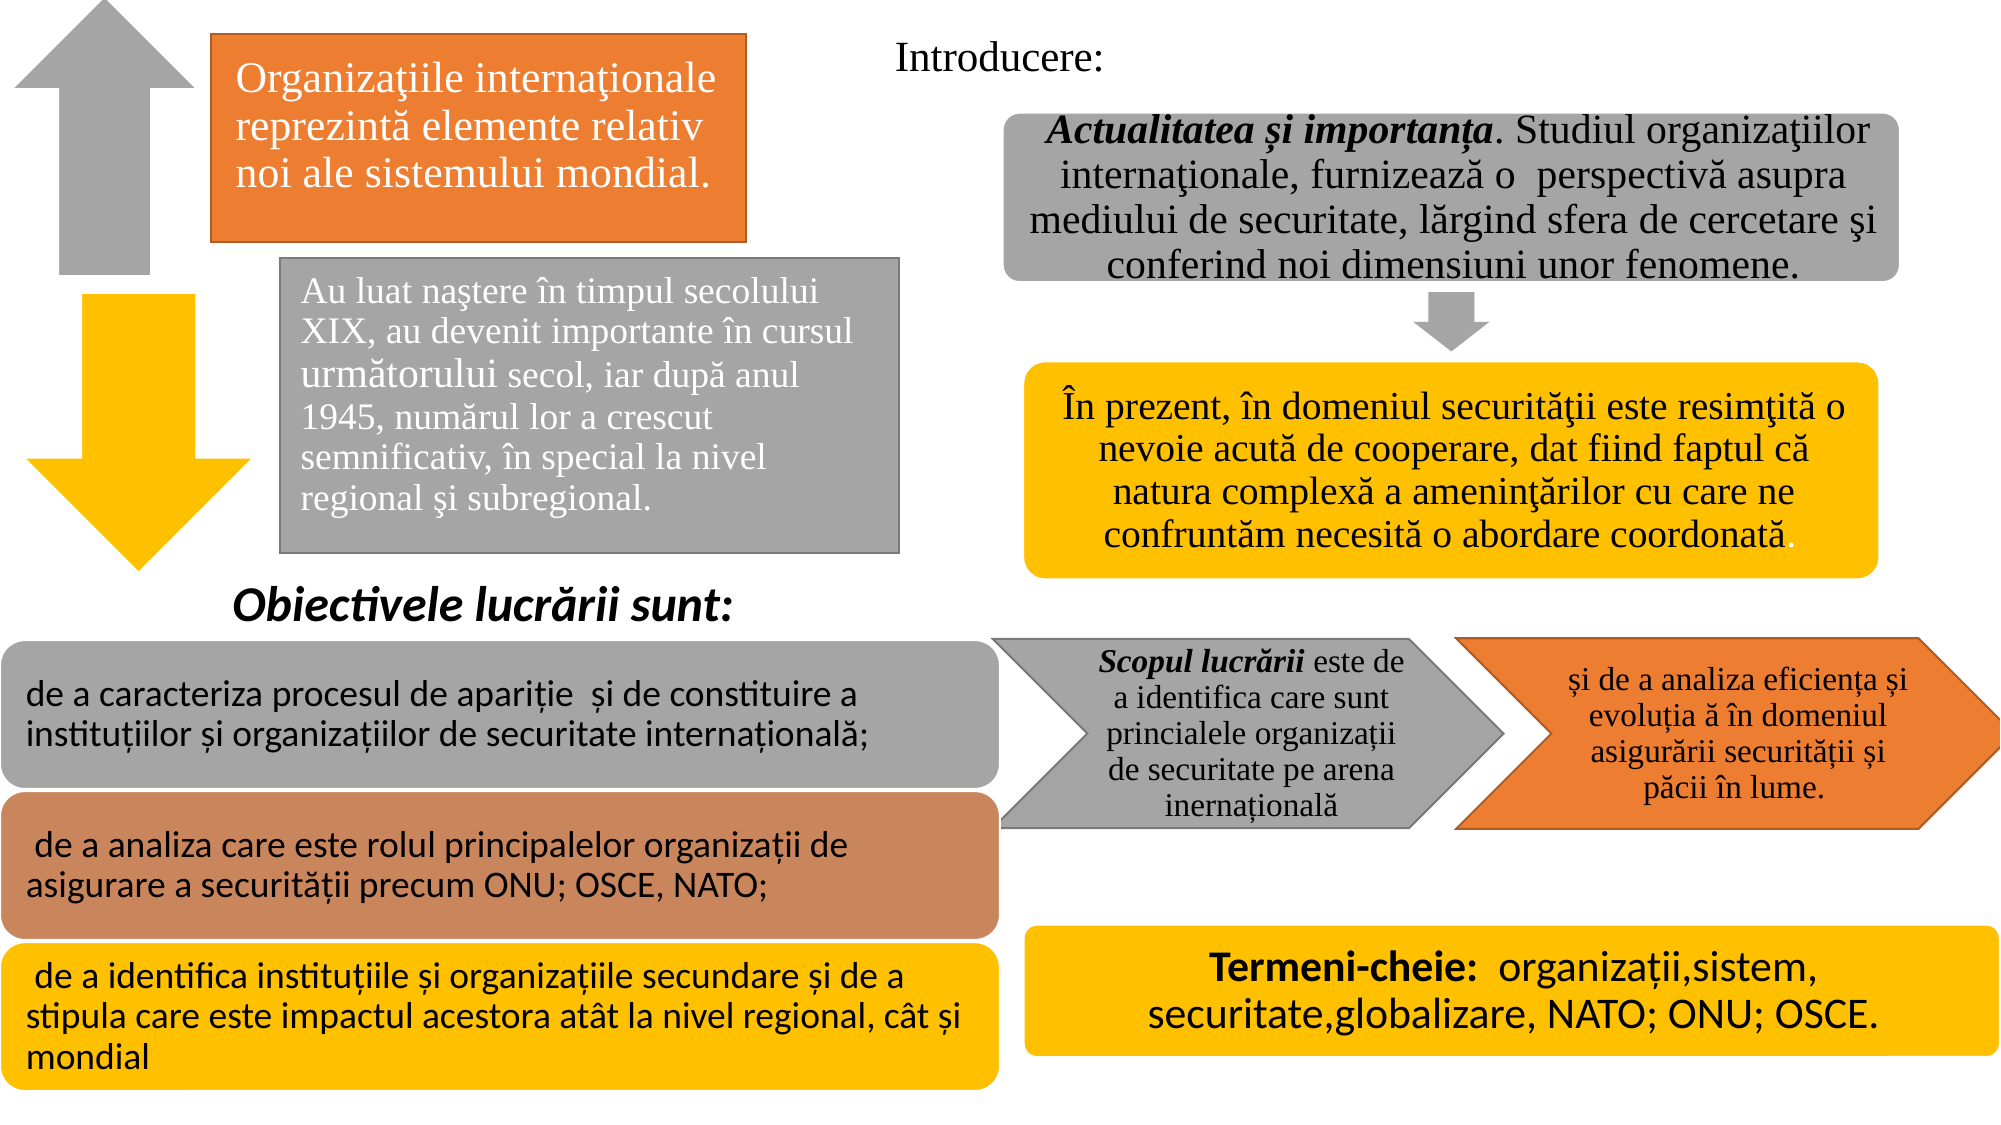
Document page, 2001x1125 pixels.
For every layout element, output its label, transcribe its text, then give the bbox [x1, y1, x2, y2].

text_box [902, 112, 2000, 586]
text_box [1023, 858, 2000, 1124]
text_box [0, 639, 1000, 1092]
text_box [992, 562, 2000, 905]
text_box Obiectivele lucrării sunt: [217, 584, 792, 639]
title Introducere: [956, 26, 1248, 89]
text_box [0, 0, 956, 584]
